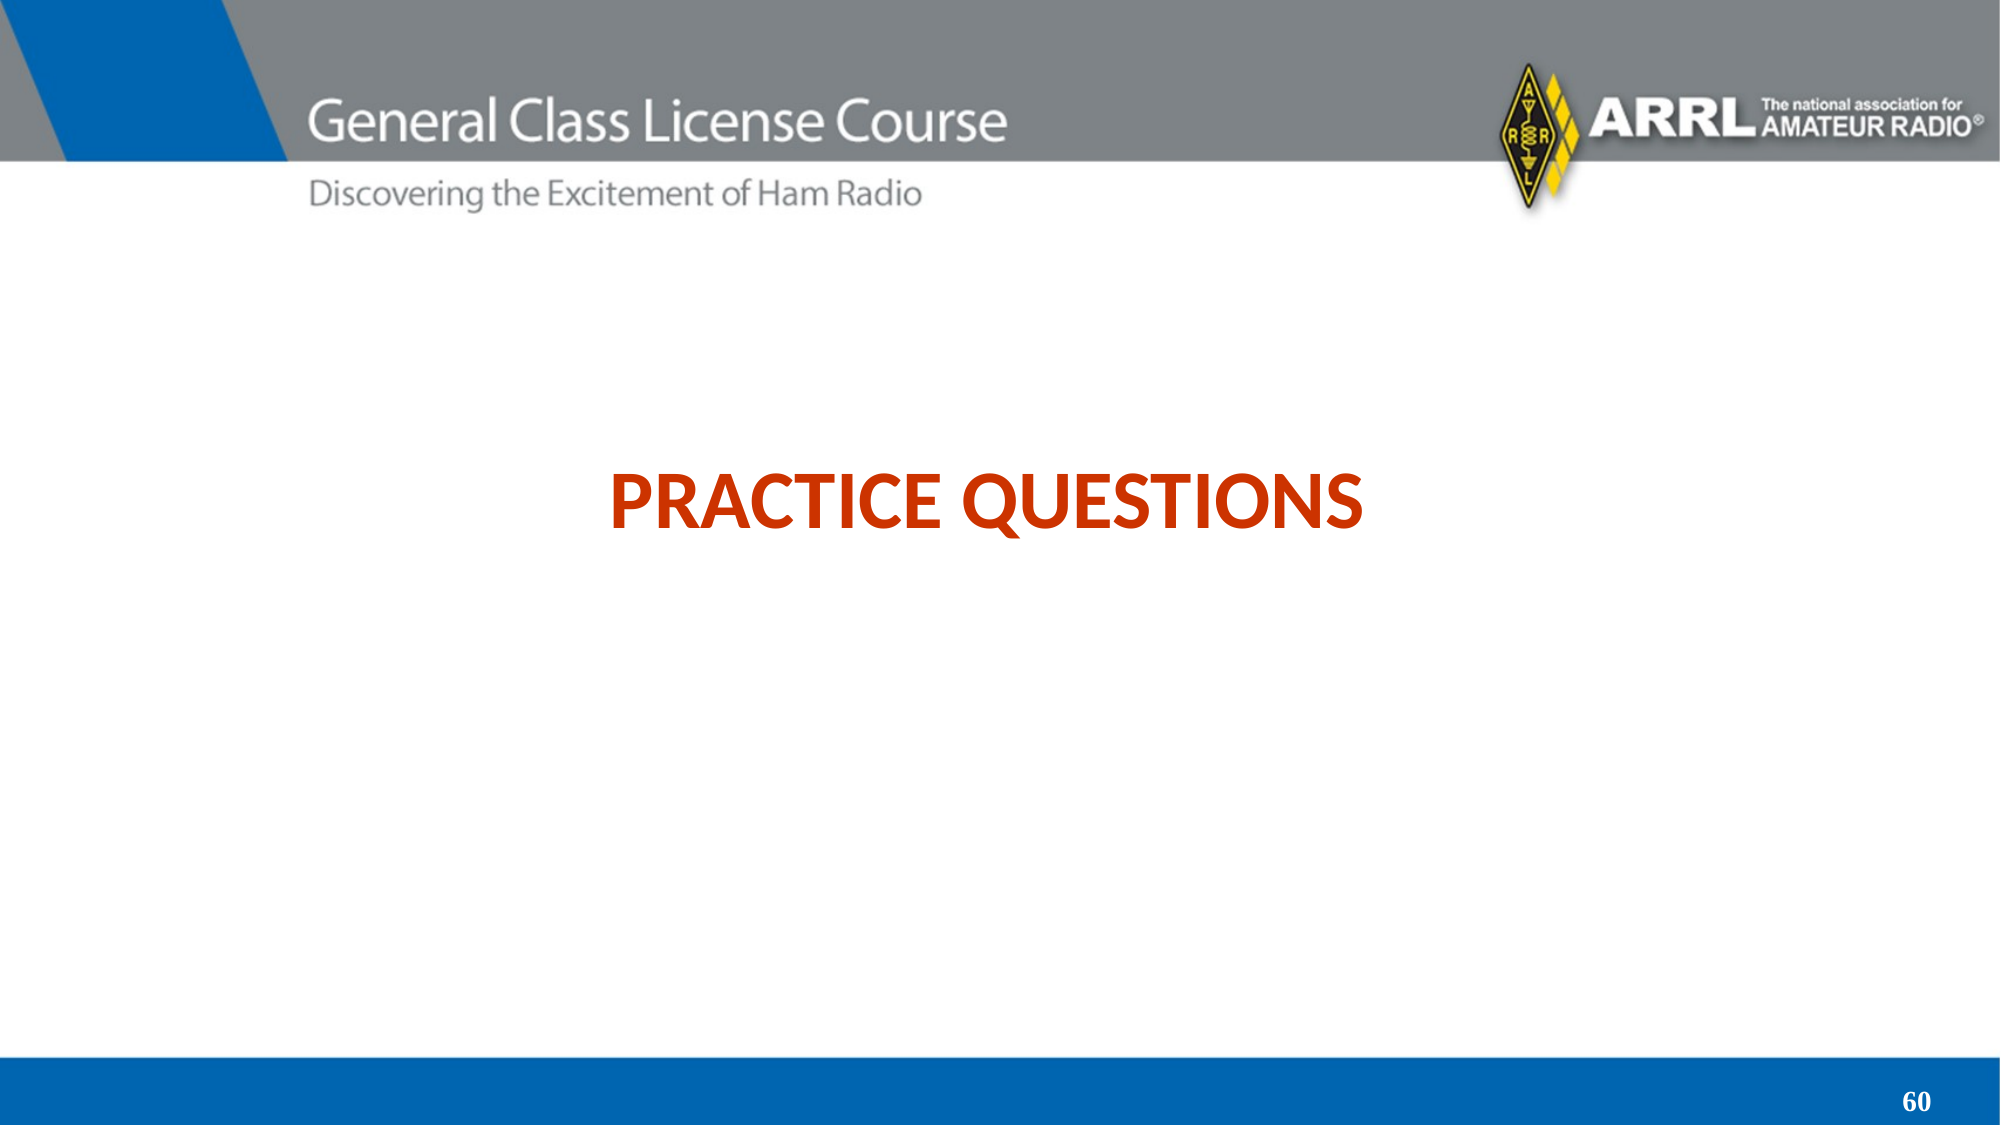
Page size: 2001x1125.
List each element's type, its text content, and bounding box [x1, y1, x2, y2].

title PRACTICE QUESTIONS [87, 437, 1888, 625]
picture [0, 0, 2001, 1125]
